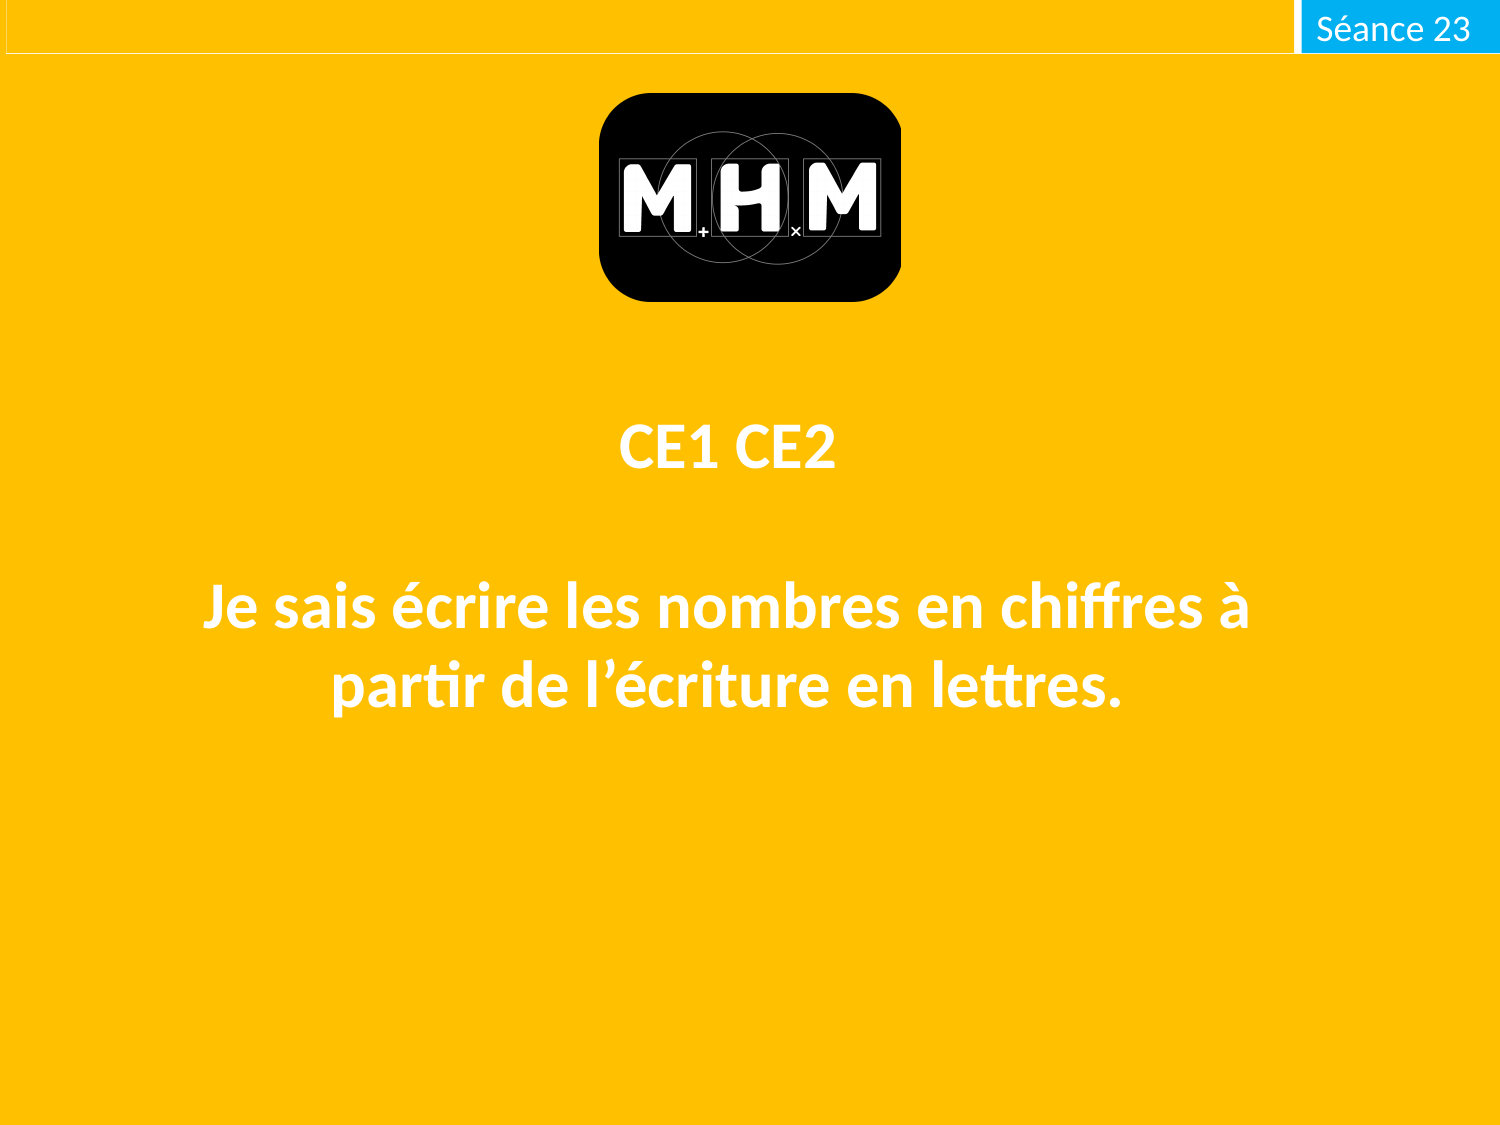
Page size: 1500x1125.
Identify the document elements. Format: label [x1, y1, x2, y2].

text_box [0, 54, 1500, 1125]
